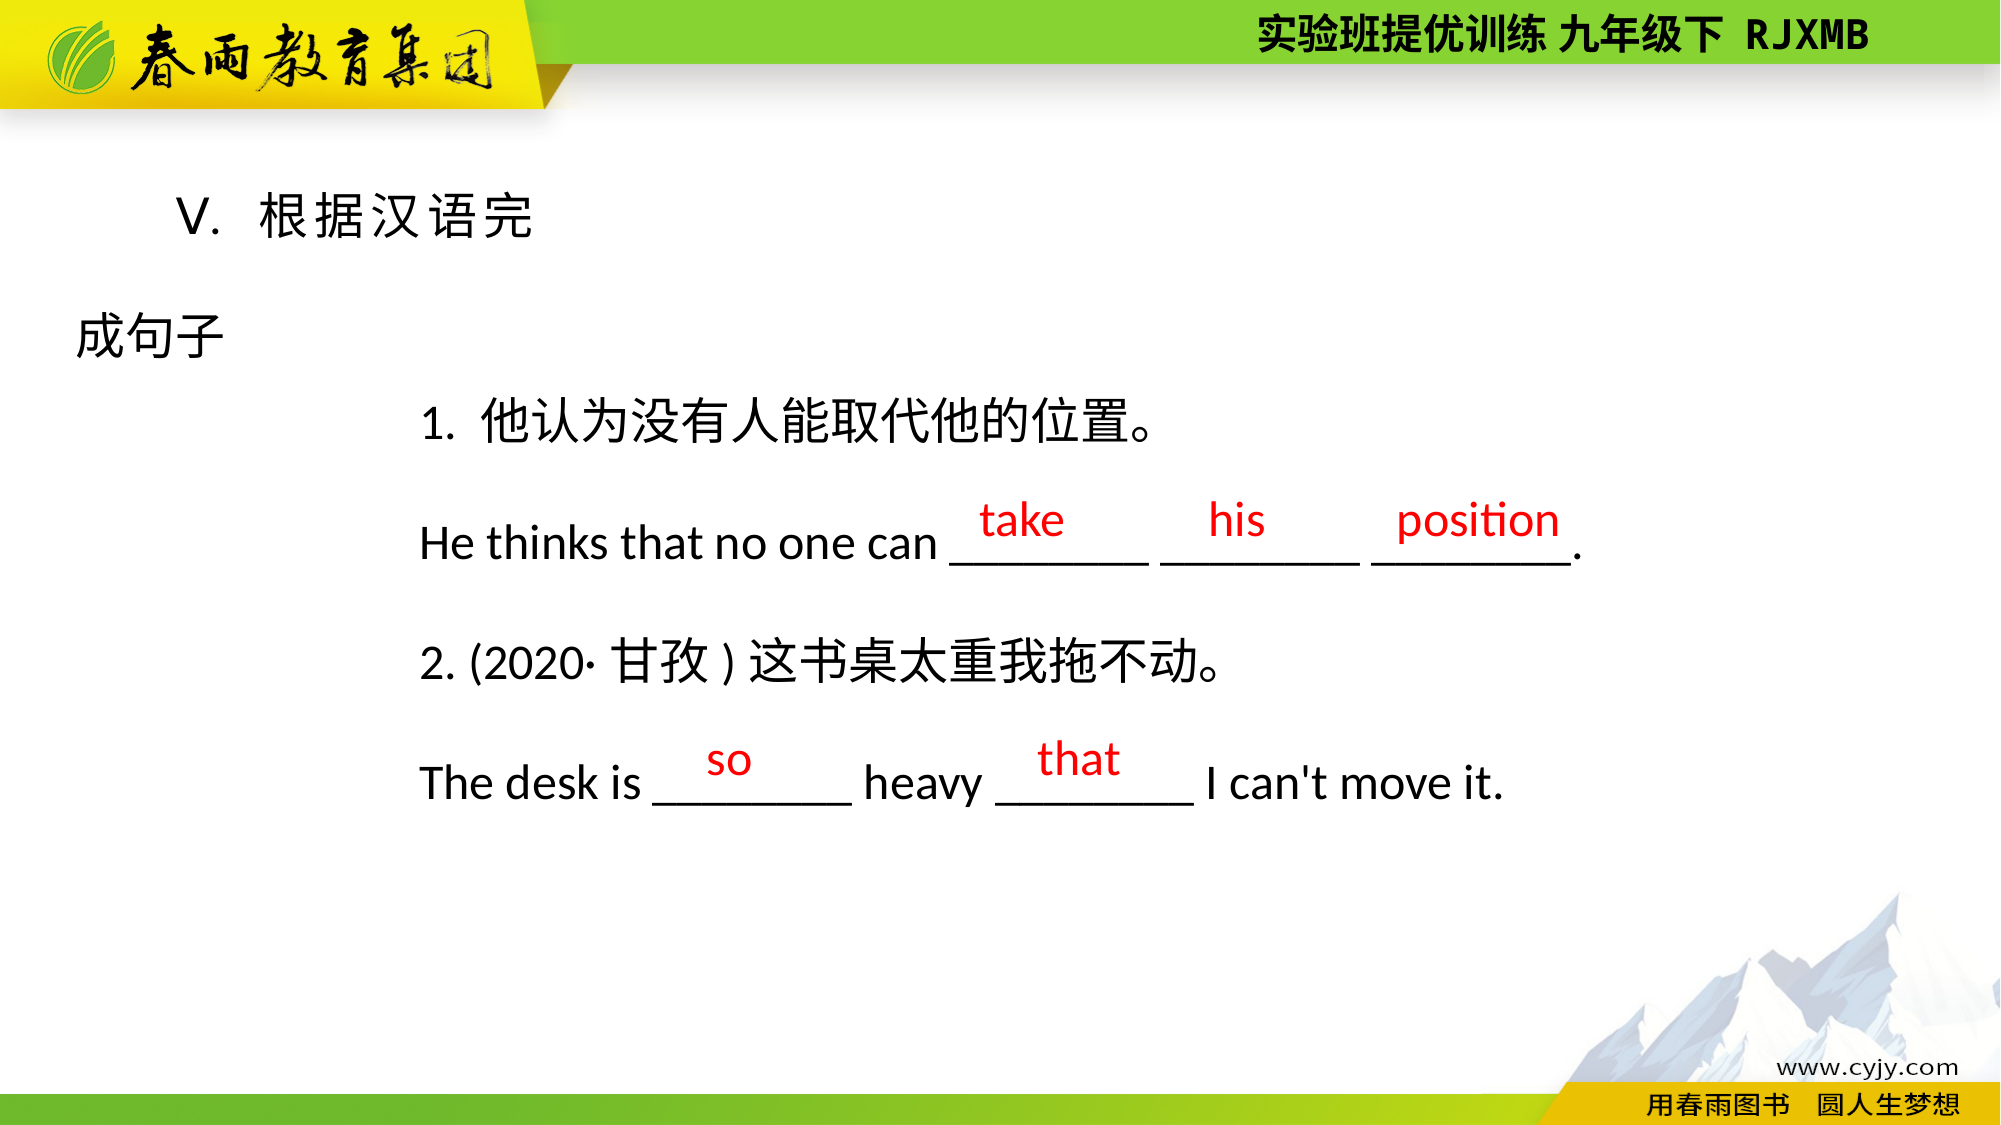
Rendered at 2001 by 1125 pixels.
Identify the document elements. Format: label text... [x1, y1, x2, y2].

text_box take [964, 479, 1081, 554]
text_box so [691, 718, 768, 793]
text_box his [1193, 479, 1281, 554]
text_box position [1382, 479, 1576, 554]
text_box that [1023, 718, 1137, 793]
text_box Ⅴ. 根据汉语完成句子 [60, 117, 549, 253]
picture [0, 0, 2001, 1125]
text_box 1. 他认为没有人能取代他的位置。 He thinks that no one can ________ ________ ________. 2. (2020·甘孜)这书桌太重我拖不动。 The desk is ________ heavy ________ I can't move it. [304, 322, 1677, 817]
